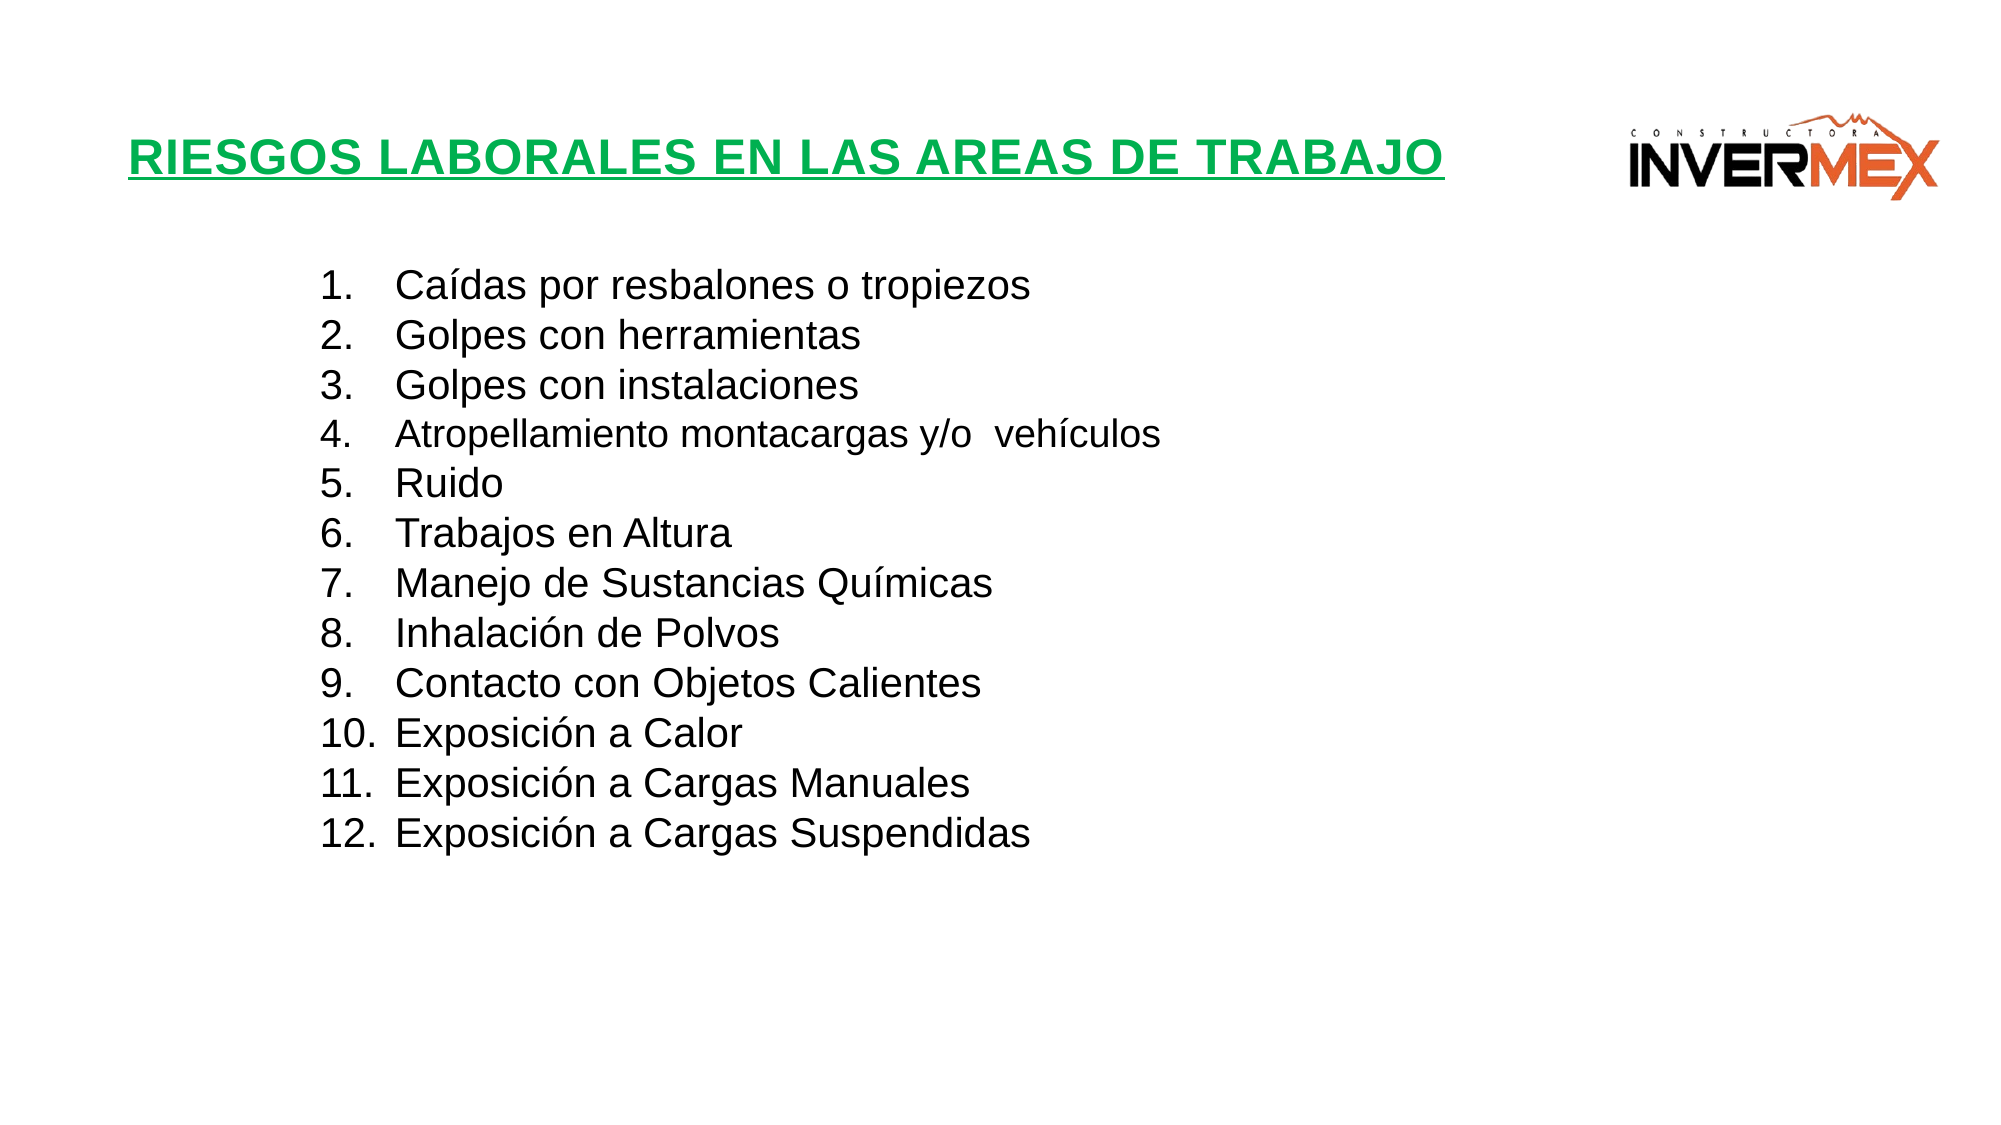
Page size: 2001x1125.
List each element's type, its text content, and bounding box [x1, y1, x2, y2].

text_box RIESGOS LABORALES EN LAS AREAS DE TRABAJO [52, 117, 1521, 192]
text_box Caídas por resbalones o tropiezos Golpes con herramientas Golpes con instalaciones Atropellamiento montacargas y/o vehículos Ruido Trabajos en Altura Manejo de Sustancias Químicas Inhalación de Polvos Contacto con Objetos Calientes Exposición a Calor Exposición a Cargas Manuales Exposición a Cargas Suspendidas [305, 250, 1565, 863]
picture [1592, 77, 1964, 242]
